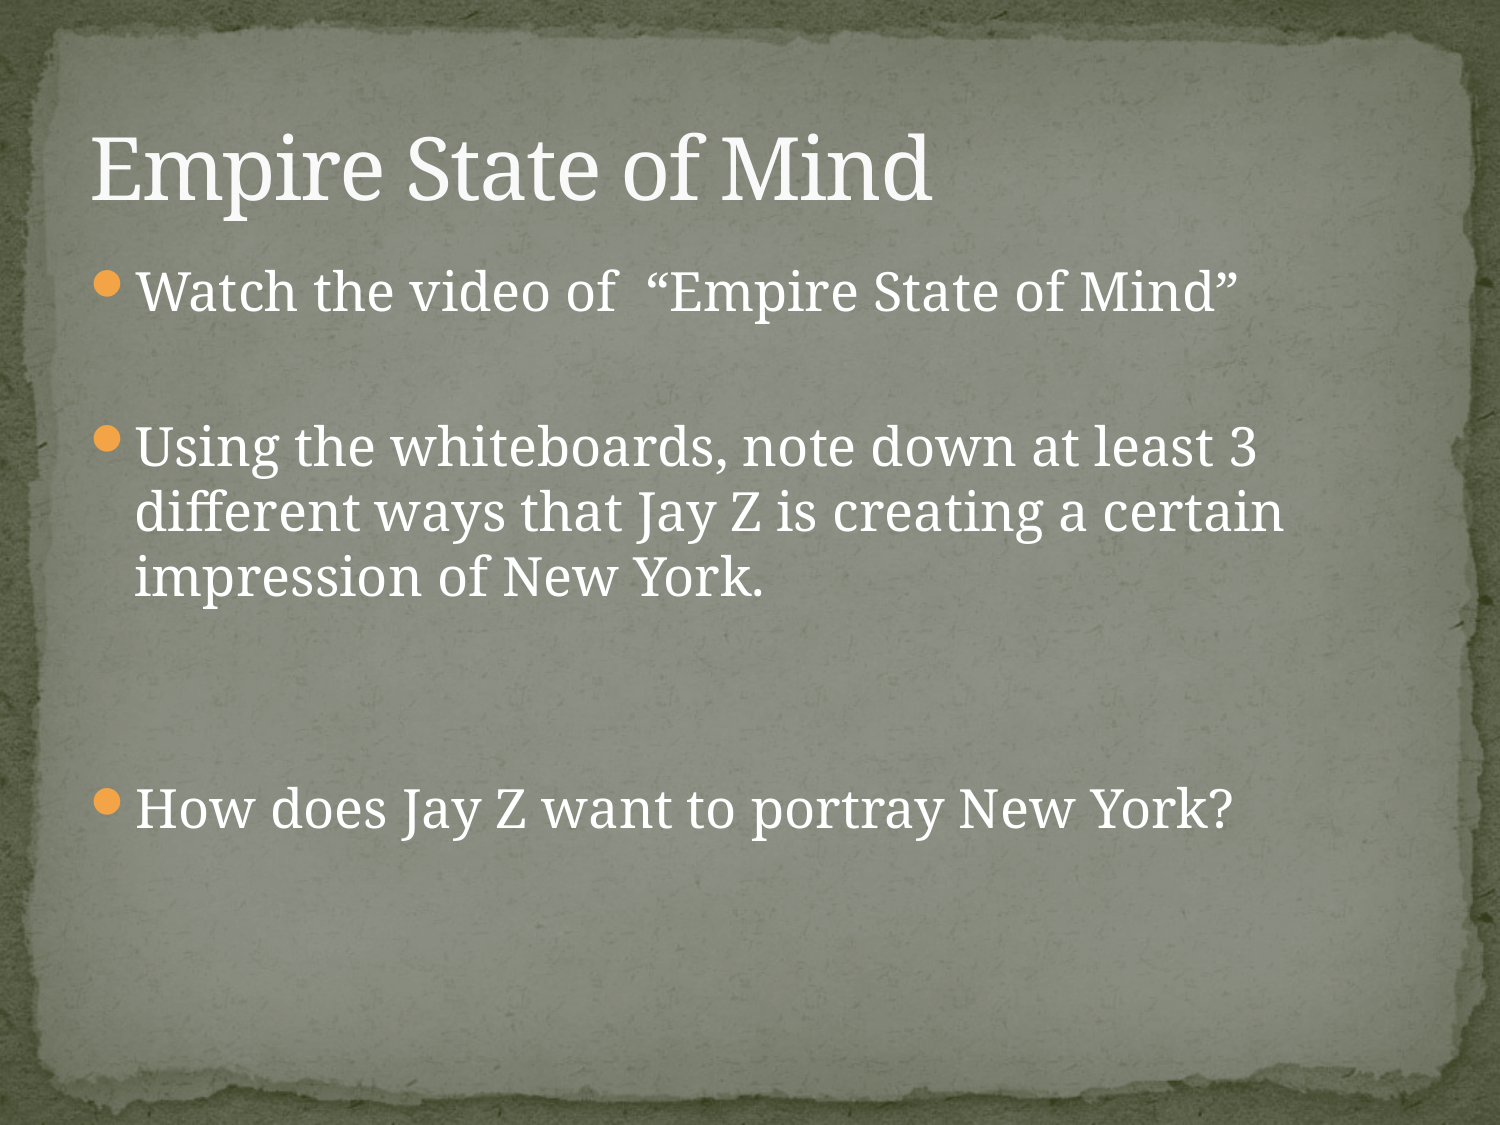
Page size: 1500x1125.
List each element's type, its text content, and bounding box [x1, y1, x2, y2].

title Empire State of Mind [74, 24, 1425, 225]
list Watch the video of “Empire State of Mind” Using the whiteboards, note down at least 3 different ways that Jay Z is creating a certain impression of New York. How does Jay Z want to portray New York? [75, 249, 1425, 1000]
